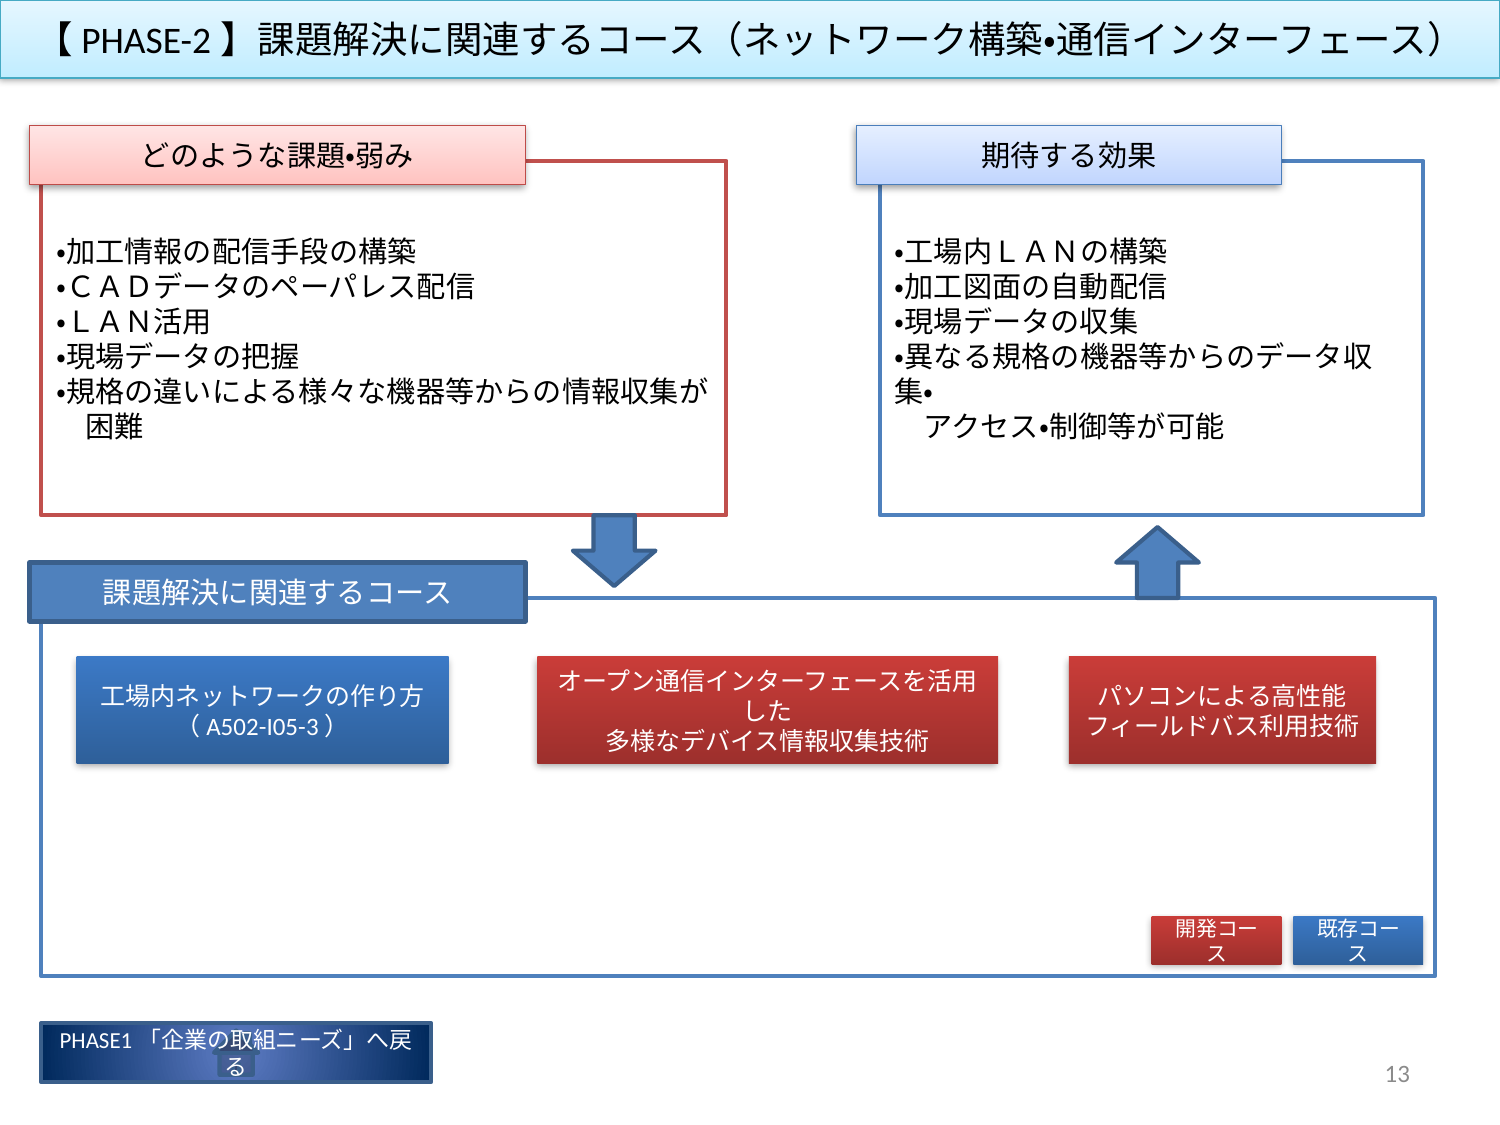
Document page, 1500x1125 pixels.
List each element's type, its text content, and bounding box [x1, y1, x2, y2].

text_box 工場内ネットワークの作り方 （A502-I05-3） [76, 656, 449, 764]
text_box 開発コース [1151, 916, 1282, 965]
text_box 【PHASE-2】課題解決に関連するコース（ネットワーク構築・通信インターフェース） [0, 0, 1500, 79]
text_box ・工場内ＬＡＮの構築 ・加工図面の自動配信 ・現場データの収集 ・異なる規格の機器等からのデータ収集・ アクセス・制御等が可能 [878, 159, 1425, 517]
text_box パソコンによる高性能フィールドバス利用技術 [1068, 656, 1377, 764]
text_box PHASE1「企業の取組ニーズ」へ戻る [39, 1021, 433, 1084]
text_box 課題解決に関連するコース [27, 560, 528, 624]
text_box 直前の スライドへ [1288, 918, 1425, 970]
text_box ・加工情報の配信手段の構築 ・ＣＡＤデータのペーパレス配信 ・ＬＡＮ活用 ・現場データの把握 ・規格の違いによる様々な機器等からの情報収集が 困難 [39, 159, 728, 517]
text_box [39, 596, 1437, 978]
text_box 期待する効果 [856, 125, 1282, 185]
text_box オープン通信インターフェースを活用した 多様なデバイス情報収集技術 [537, 656, 999, 764]
slide_number 13 [1074, 1042, 1425, 1103]
text_box どのような課題・弱み [29, 125, 526, 185]
text_box 既存コース [1293, 916, 1424, 965]
text_box [570, 513, 658, 588]
text_box [1114, 525, 1201, 601]
